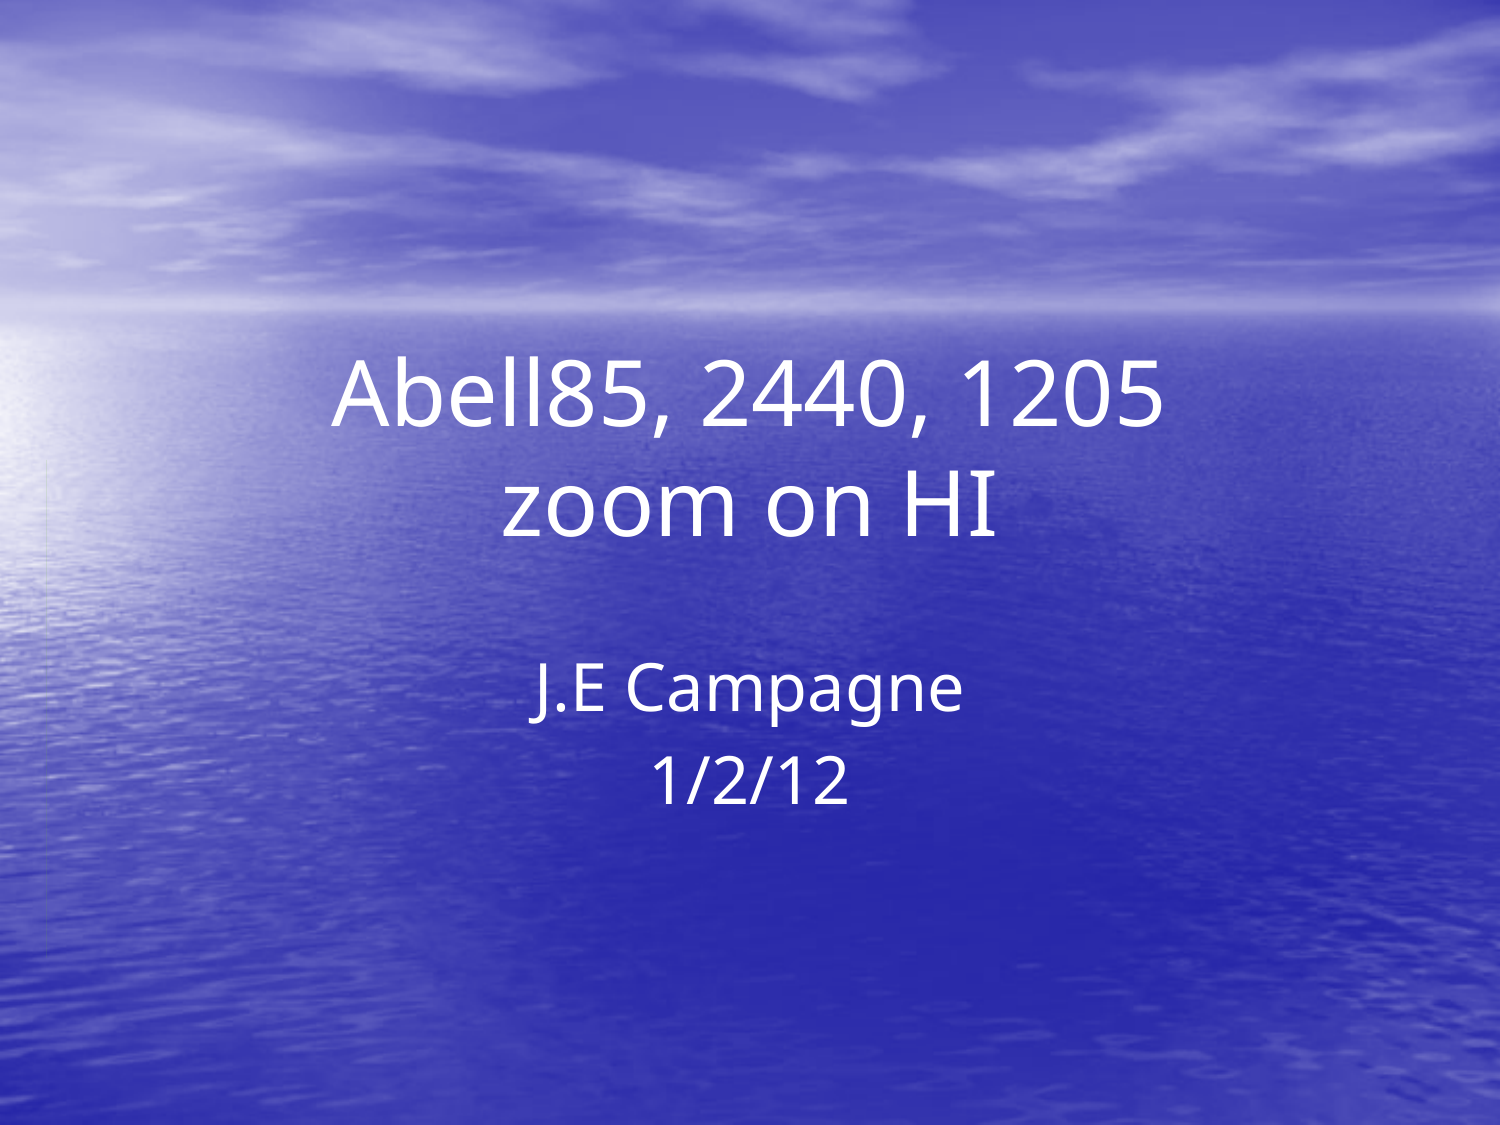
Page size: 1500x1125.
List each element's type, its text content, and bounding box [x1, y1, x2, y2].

subtitle J.E Campagne 1/2/12 [224, 637, 1276, 926]
title Abell85, 2440, 1205 zoom on HI [112, 327, 1388, 563]
